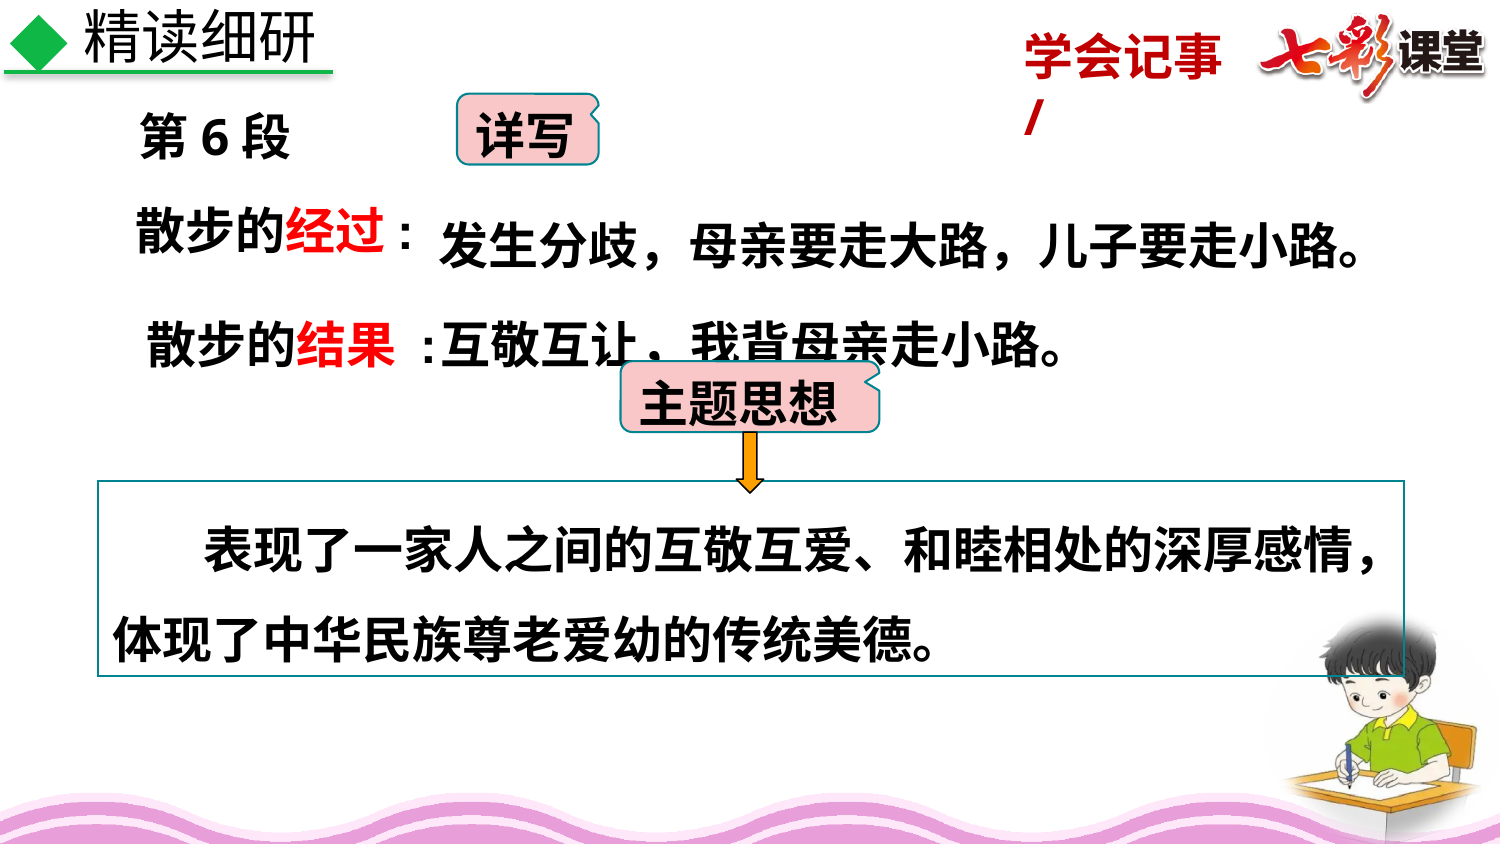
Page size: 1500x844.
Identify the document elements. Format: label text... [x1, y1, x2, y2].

picture [1254, 8, 1491, 104]
text_box 表现了一家人之间的互敬互爱、和睦相处的深厚感情，体现了中华民族尊老爱幼的传统美德。 [97, 480, 1404, 676]
text_box 发生分歧，母亲要走大路，儿子要走小路。 [423, 176, 1425, 282]
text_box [3, 0, 334, 79]
picture [0, 642, 1500, 844]
text_box 散步的结果 : [97, 246, 426, 381]
text_box 详写 [456, 93, 599, 165]
text_box 互敬互让，我背母亲走小路。 [426, 246, 1118, 381]
text_box 散步的经过: [120, 191, 423, 246]
text_box 主题思想 [620, 361, 880, 433]
text_box 第6段 [124, 98, 422, 174]
text_box [736, 432, 764, 493]
